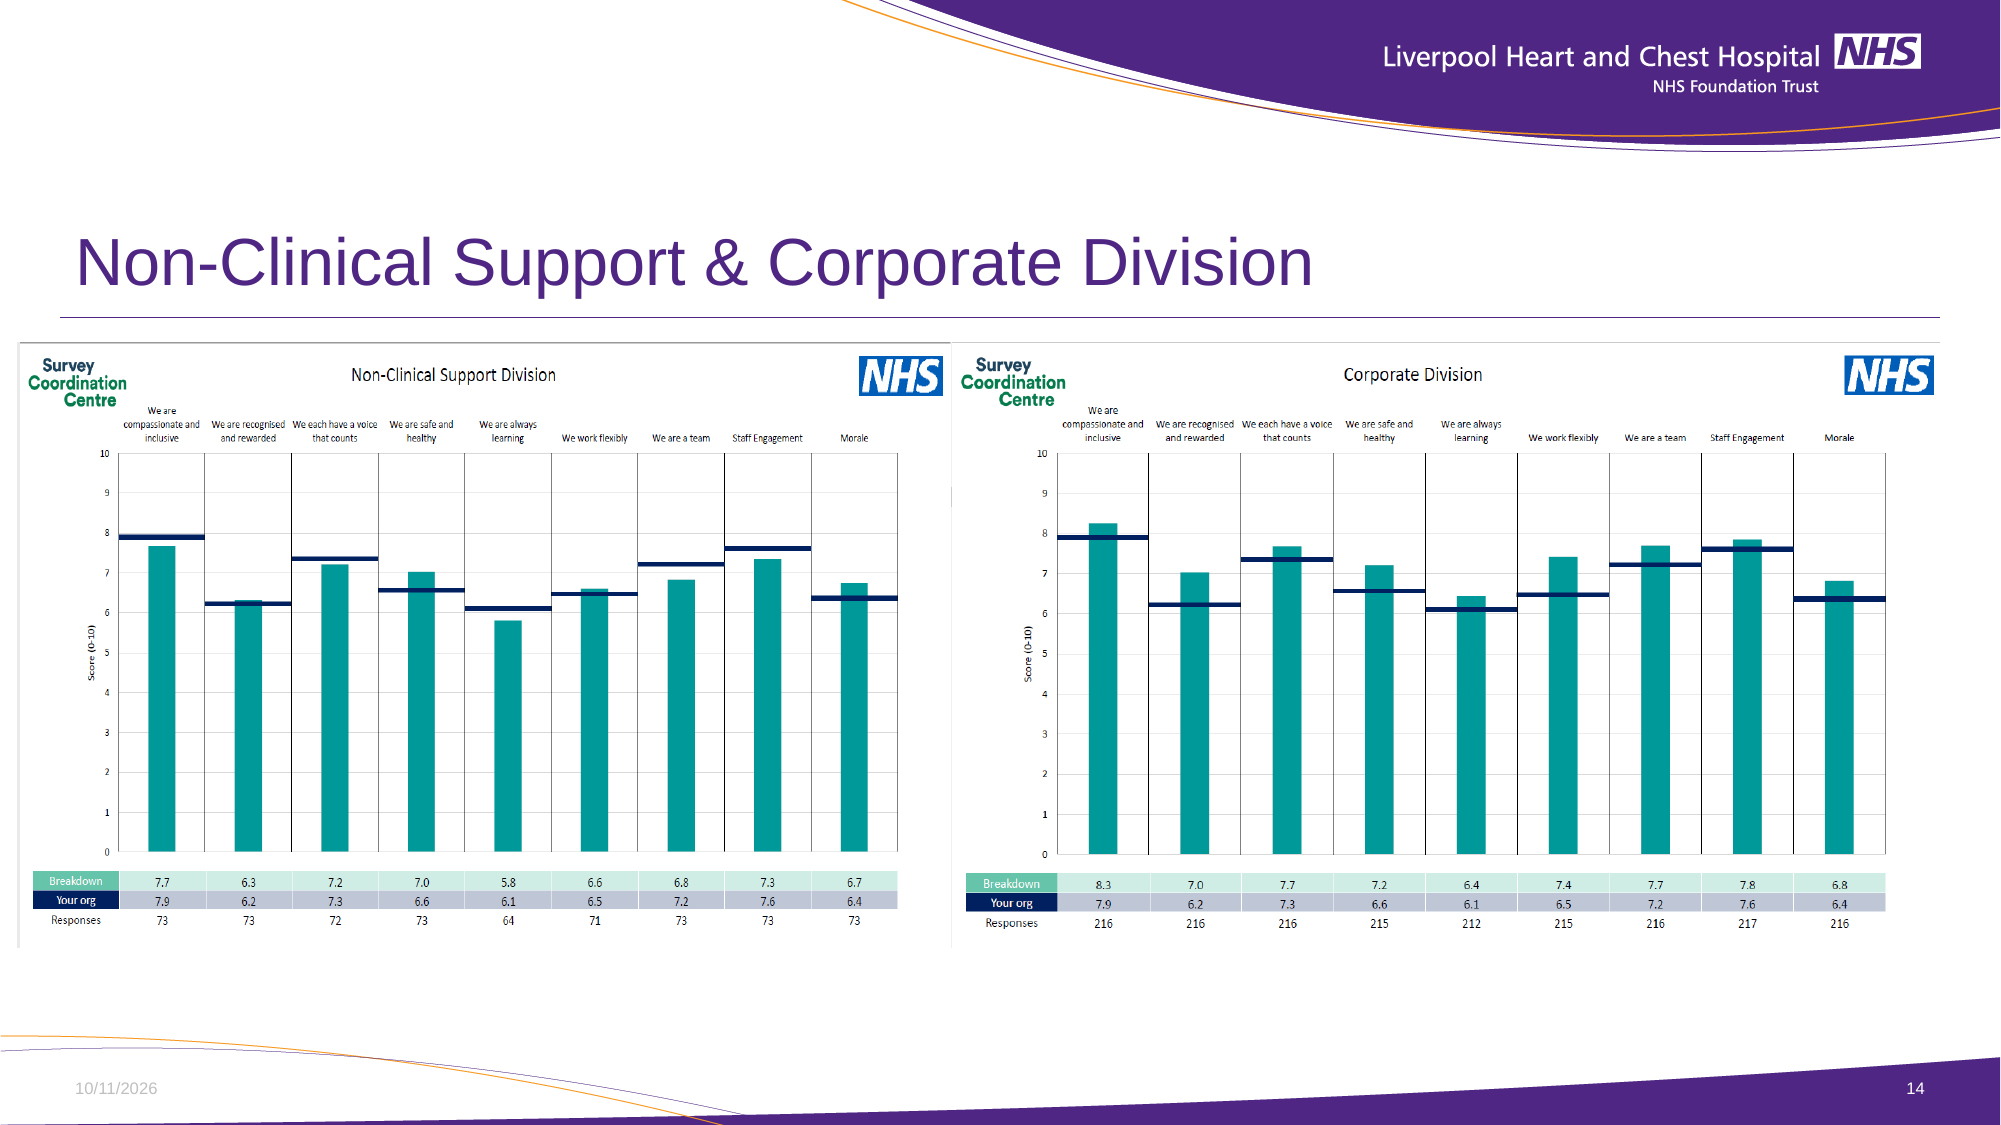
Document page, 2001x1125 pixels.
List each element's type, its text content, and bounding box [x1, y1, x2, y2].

slide_number 14 [1489, 1058, 1940, 1118]
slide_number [60, 1058, 511, 1118]
picture [0, 0, 2001, 1125]
title Non-Clinical Support & Corporate Division [60, 169, 1940, 308]
